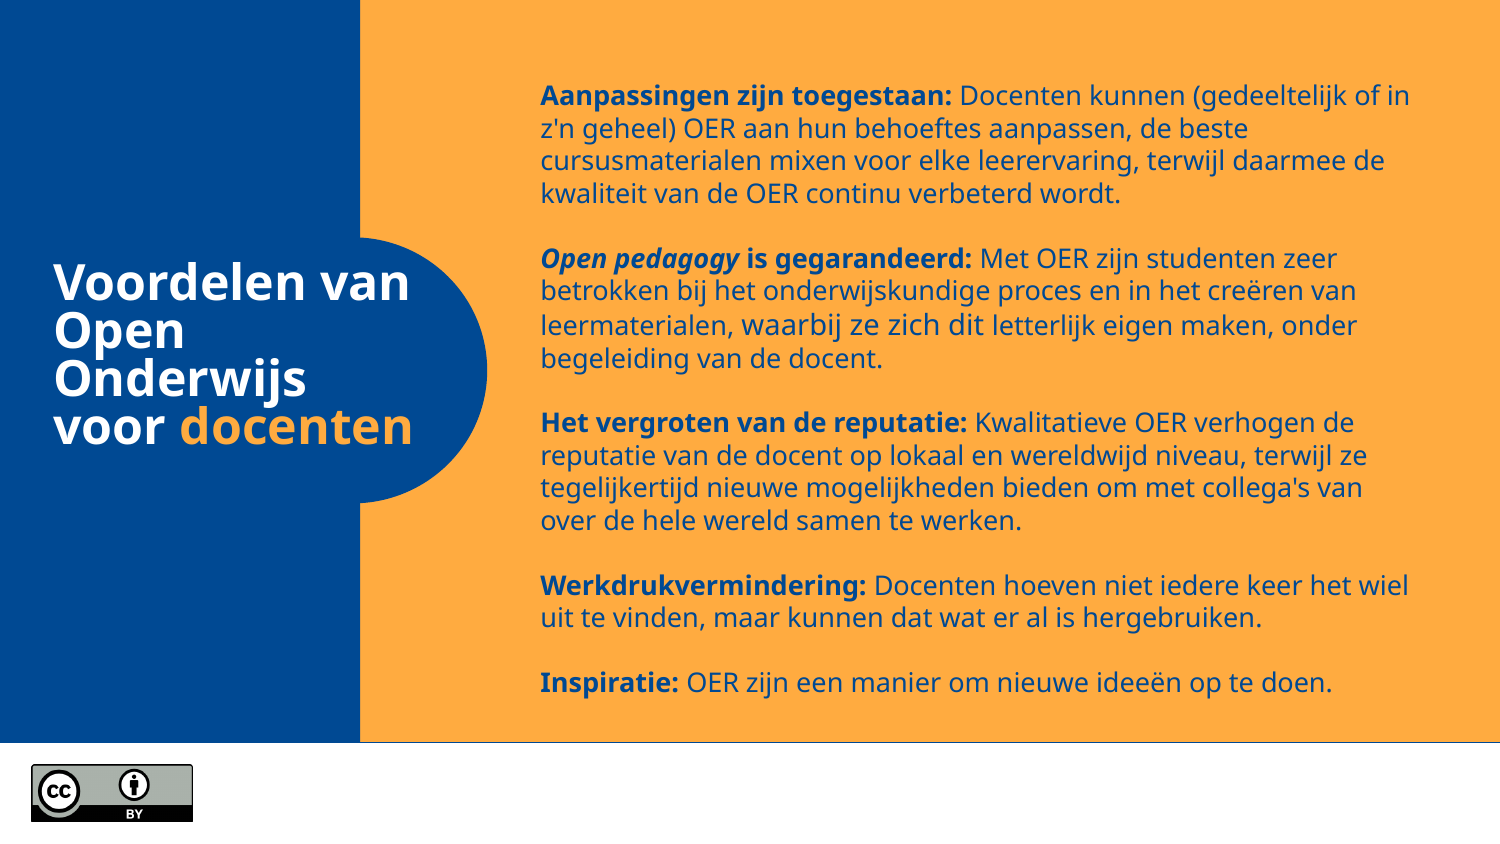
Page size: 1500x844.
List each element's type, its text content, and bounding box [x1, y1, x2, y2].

text_box [0, 750, 1500, 844]
text_box Aanpassingen zijn toegestaan: Docenten kunnen (gedeeltelijk of in z'n geheel) OER aan hun behoeftes aanpassen, de beste cursusmaterialen mixen voor elke leerervaring, terwijl daarmee de kwaliteit van de OER continu verbeterd wordt. Open pedagogy is gegarandeerd: Met OER zijn studenten zeer betrokken bij het onderwijskundige proces en in het creëren van leermaterialen, waarbij ze zich dit letterlijk eigen maken, onder begeleiding van de docent. Het vergroten van de reputatie: Kwalitatieve OER verhogen de reputatie van de docent op lokaal en wereldwijd niveau, terwijl ze tegelijkertijd nieuwe mogelijkheden bieden om met collega's van over de hele wereld samen te werken. Werkdrukvermindering: Docenten hoeven niet iedere keer het wiel uit te vinden, maar kunnen dat wat er al is hergebruiken. Inspiratie: OER zijn een manier om nieuwe ideeën op te doen. [525, 63, 1438, 714]
text_box [262, 469, 443, 504]
text_box Voordelen van Open Onderwijs voor docenten [38, 246, 447, 469]
text_box [447, 275, 488, 466]
picture [31, 764, 193, 822]
text_box [0, 0, 361, 742]
text_box [304, 237, 401, 246]
